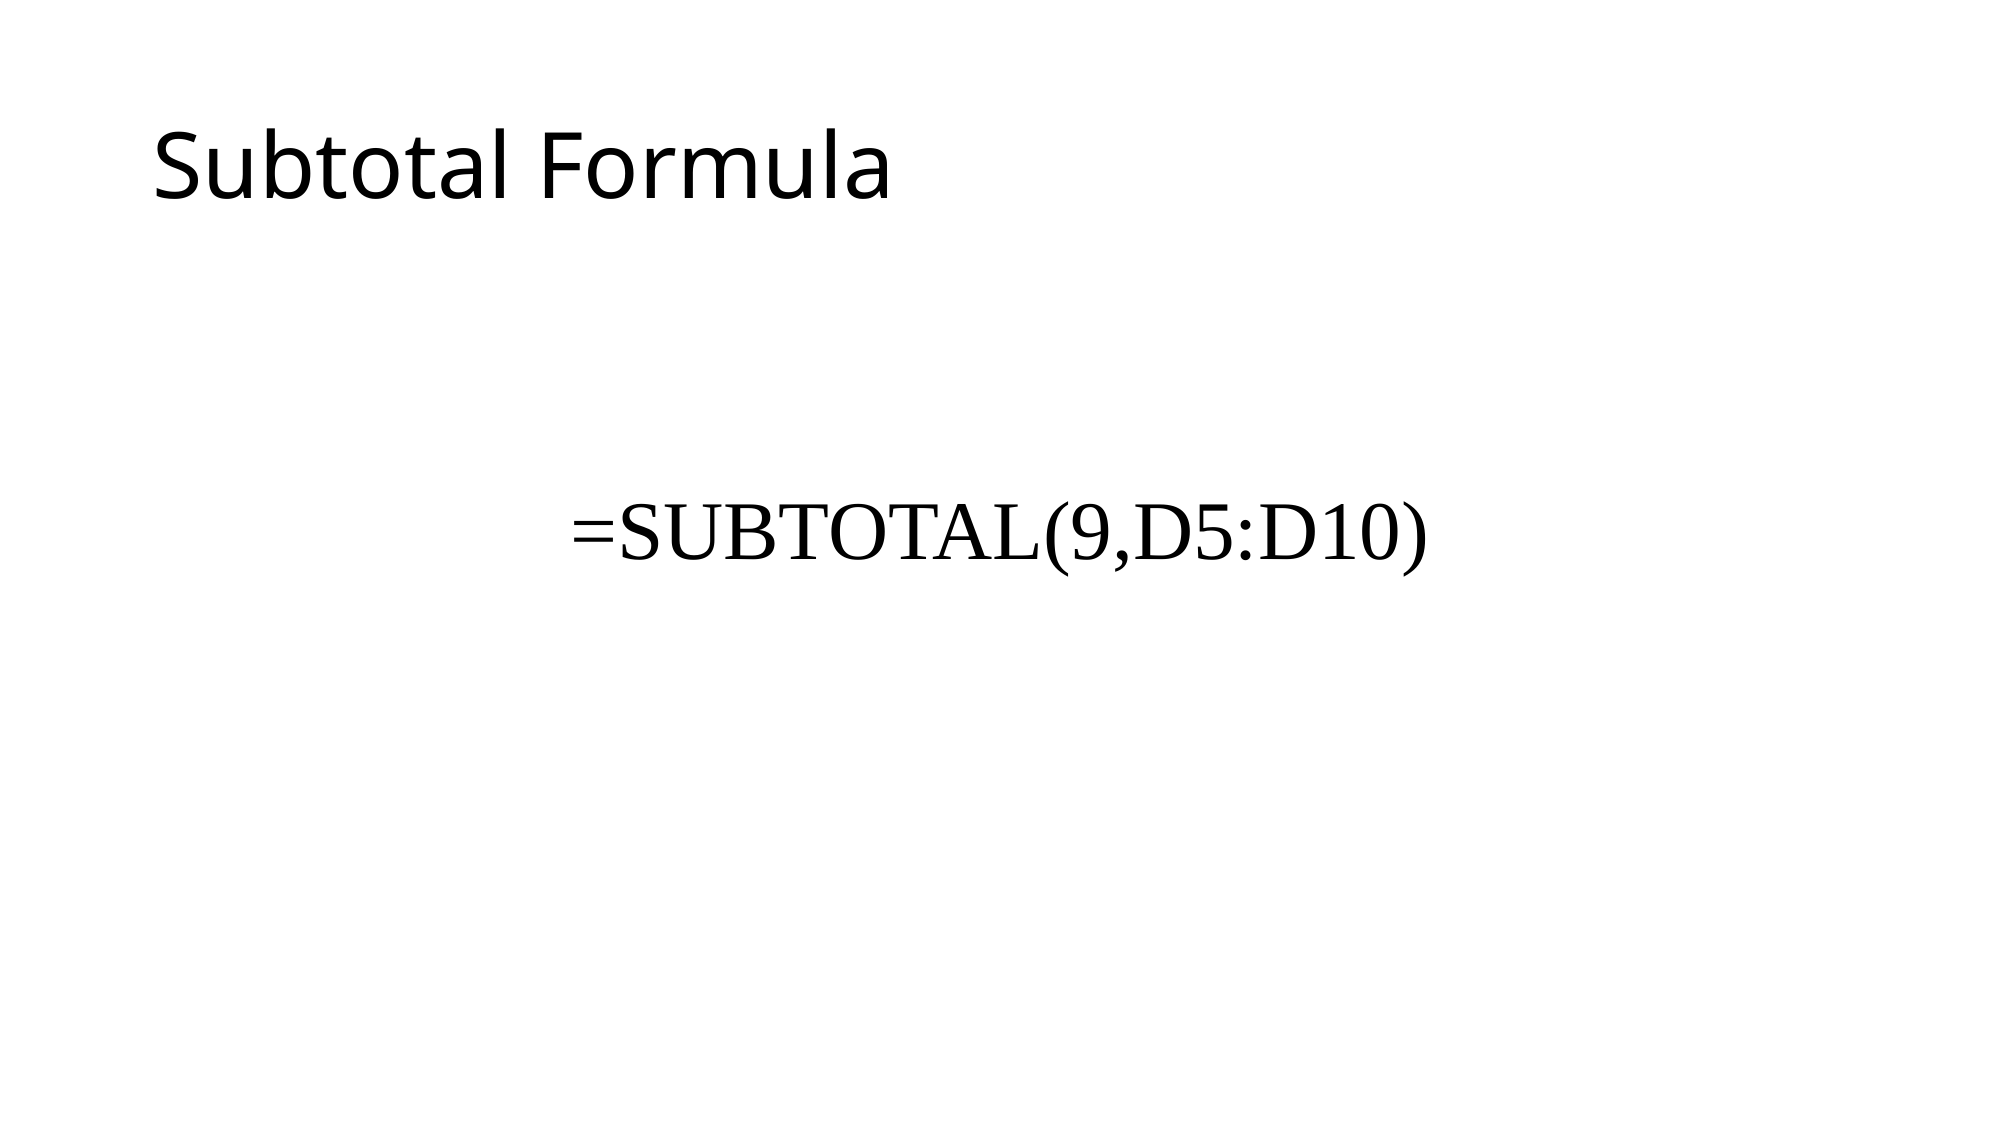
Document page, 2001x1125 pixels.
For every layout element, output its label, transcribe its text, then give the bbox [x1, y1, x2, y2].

title Subtotal Formula [137, 59, 1863, 278]
text_box =SUBTOTAL(9,D5:D10) [555, 541, 1445, 584]
